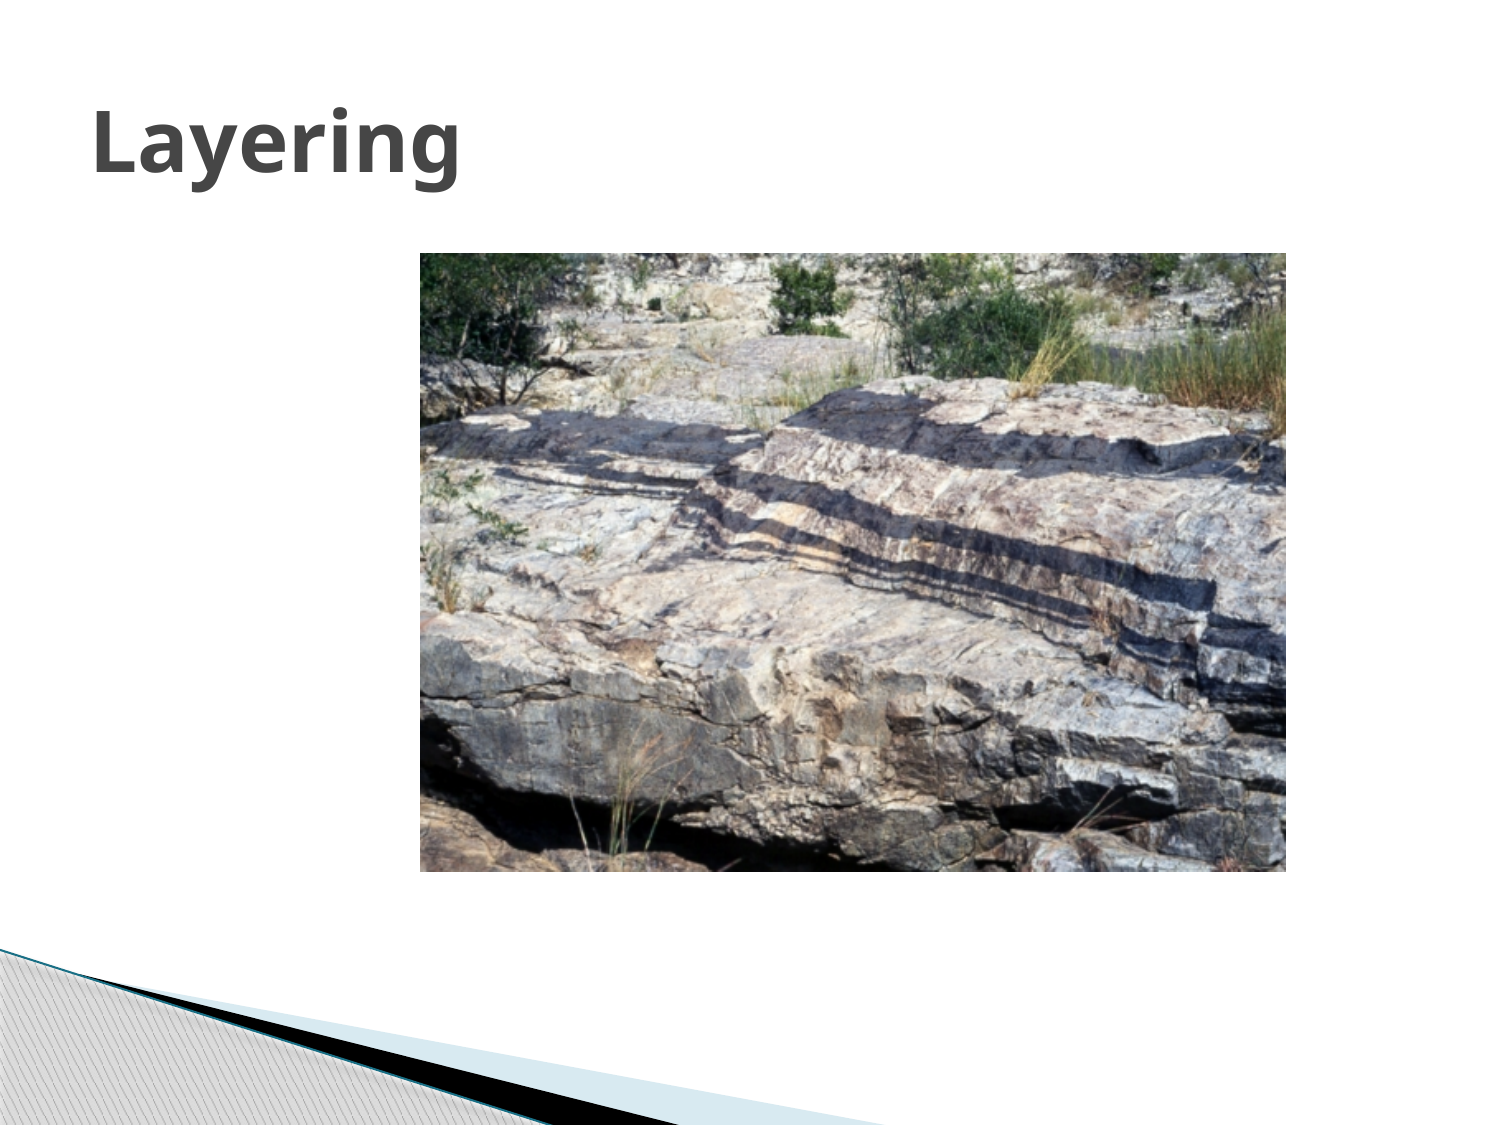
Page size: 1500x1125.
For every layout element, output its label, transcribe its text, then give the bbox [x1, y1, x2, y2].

picture [420, 253, 1286, 872]
title Layering [75, 45, 1425, 233]
